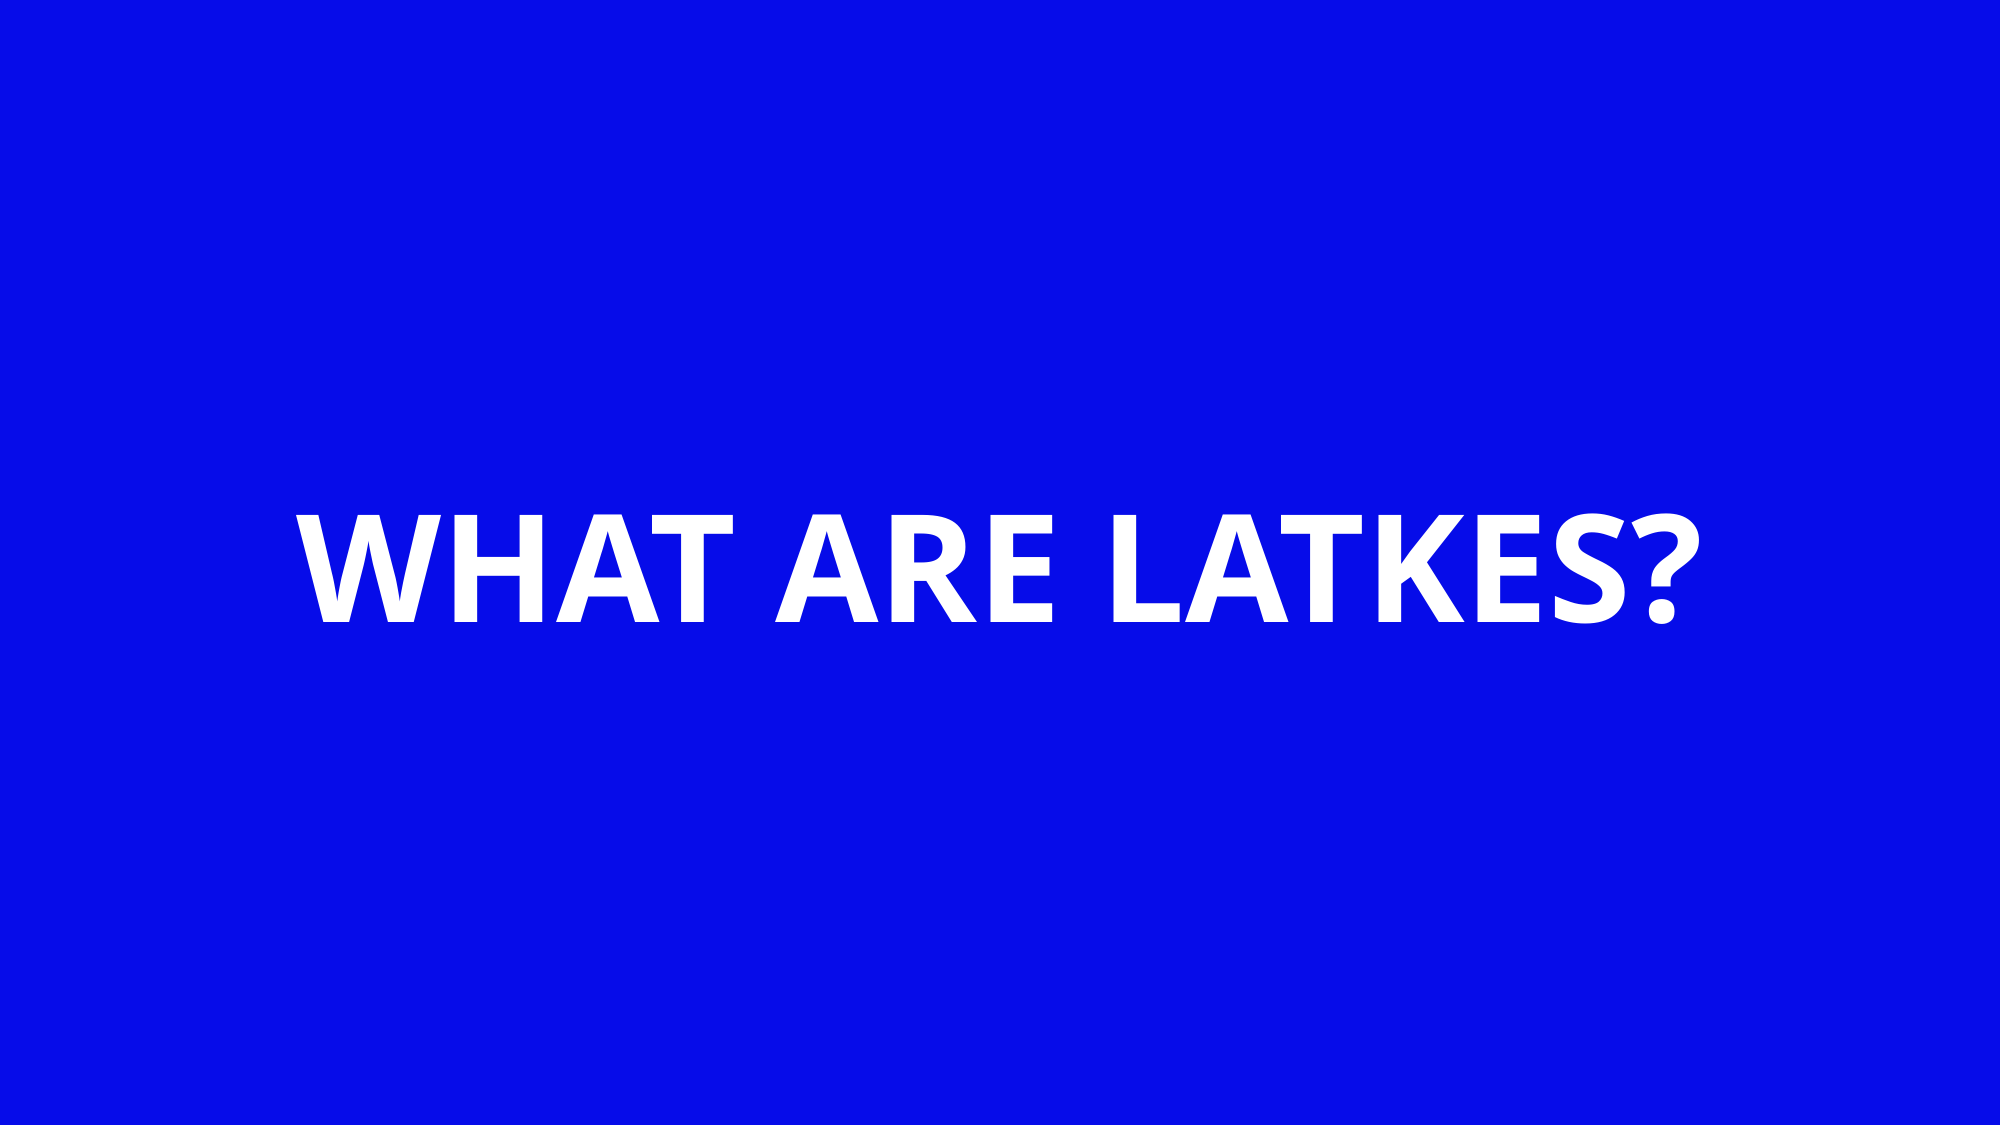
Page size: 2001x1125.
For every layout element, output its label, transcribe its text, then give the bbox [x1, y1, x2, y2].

text_box WHAT ARE LATKES? [0, 0, 2000, 1125]
